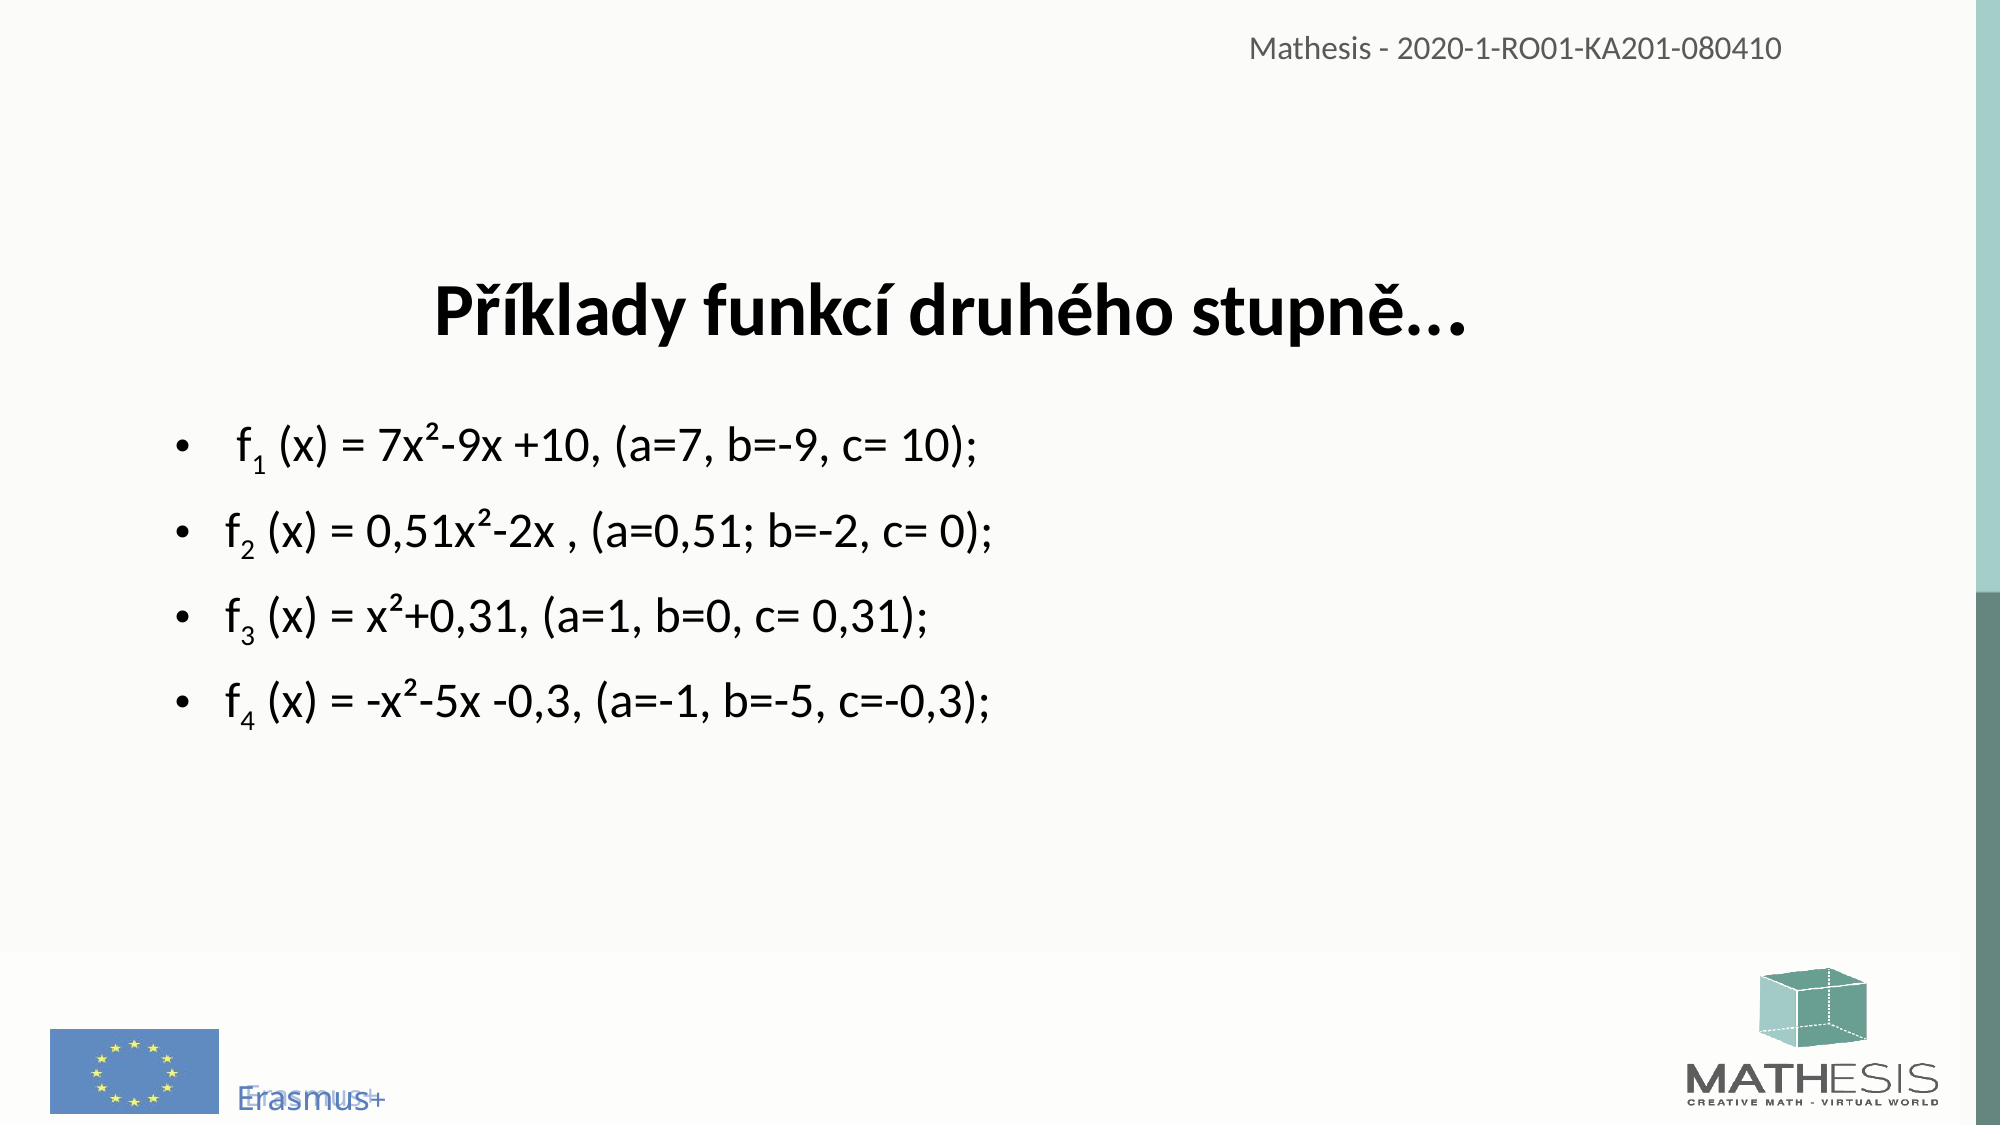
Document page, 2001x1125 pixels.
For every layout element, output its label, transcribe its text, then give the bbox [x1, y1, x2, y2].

text_box Δ>0 [1664, 928, 1961, 1125]
text_box Příklady funkcí druhého stupně... [281, 188, 1624, 427]
text_box Δ>0 [1976, 0, 2000, 1125]
text_box f1 (x) = 7x²-9x +10, (a=7, b=-9, c= 10); f2 (x) = 0,51x²-2x , (a=0,51; b=-2, c= 0); f3 (x) = x²+0,31, (a=1, b=0, c= 0,31); f4 (x) = -x²-5x -0,3, (a=-1, b=-5, c=-0,3); [158, 387, 1259, 783]
text_box Δ>0 [50, 1029, 219, 1114]
